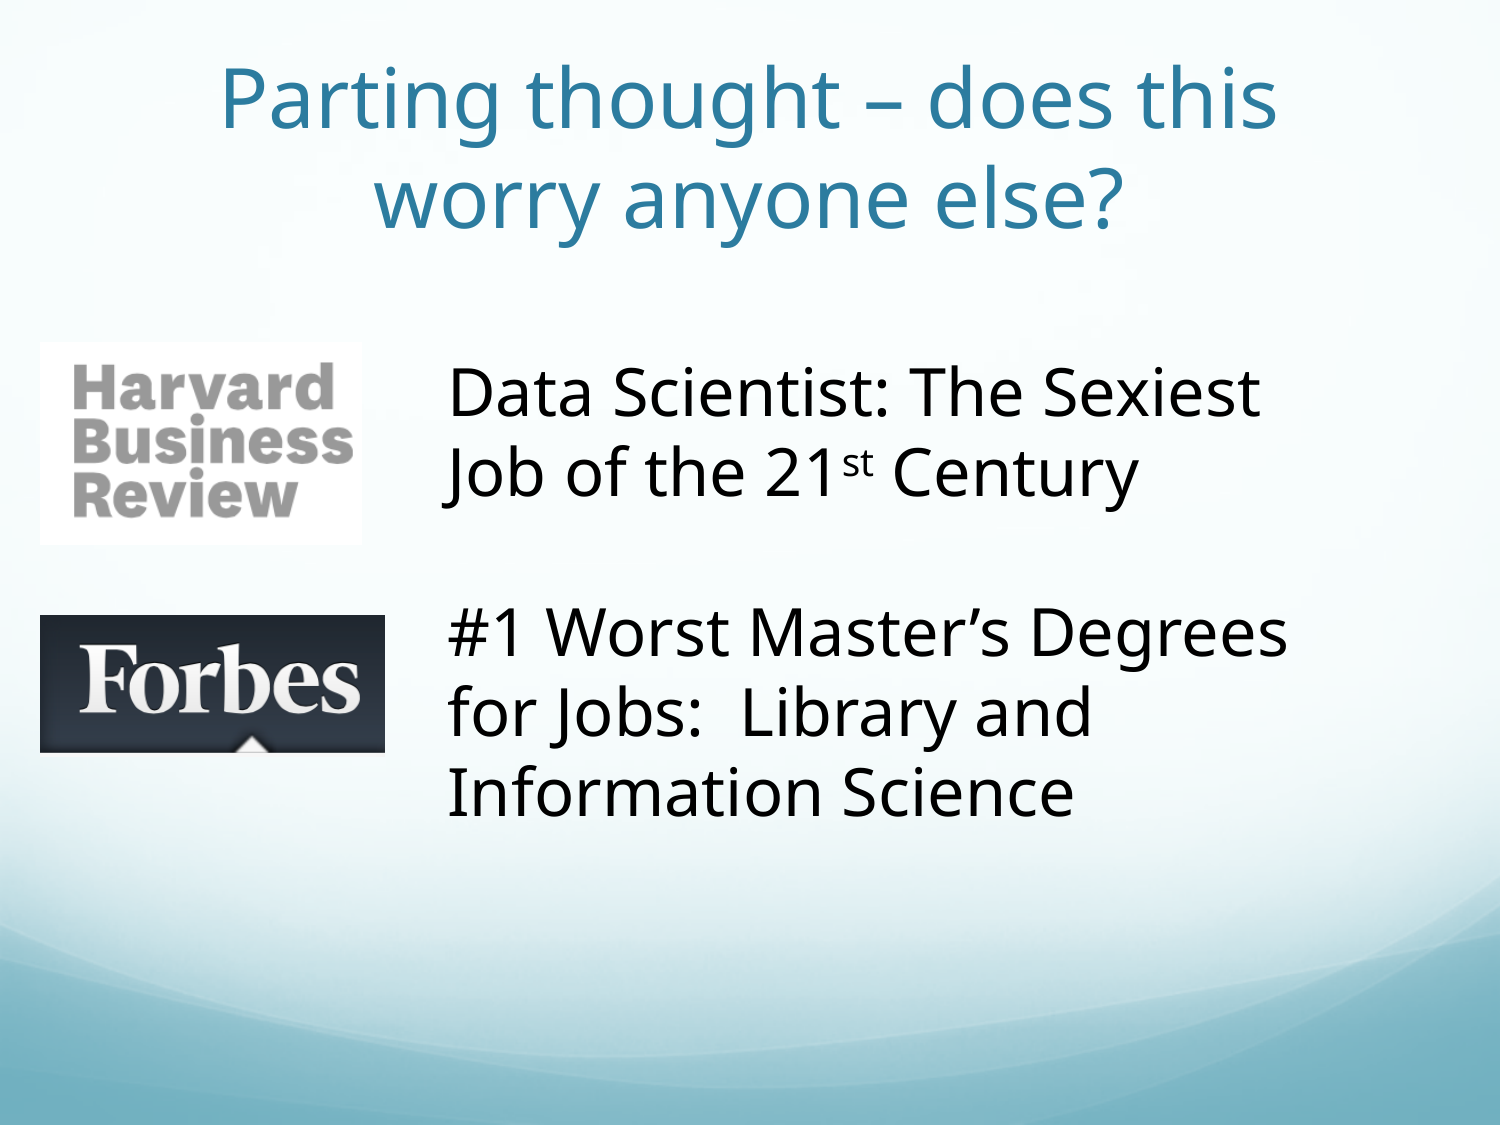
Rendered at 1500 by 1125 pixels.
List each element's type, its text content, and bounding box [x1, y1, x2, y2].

picture [39, 341, 362, 546]
text_box Data Scientist: The Sexiest Job of the 21st Century #1 Worst Master’s Degrees for Jobs: Library and Information Science [432, 342, 1344, 872]
picture [40, 614, 385, 758]
title Parting thought – does this worry anyone else? [90, 33, 1410, 253]
